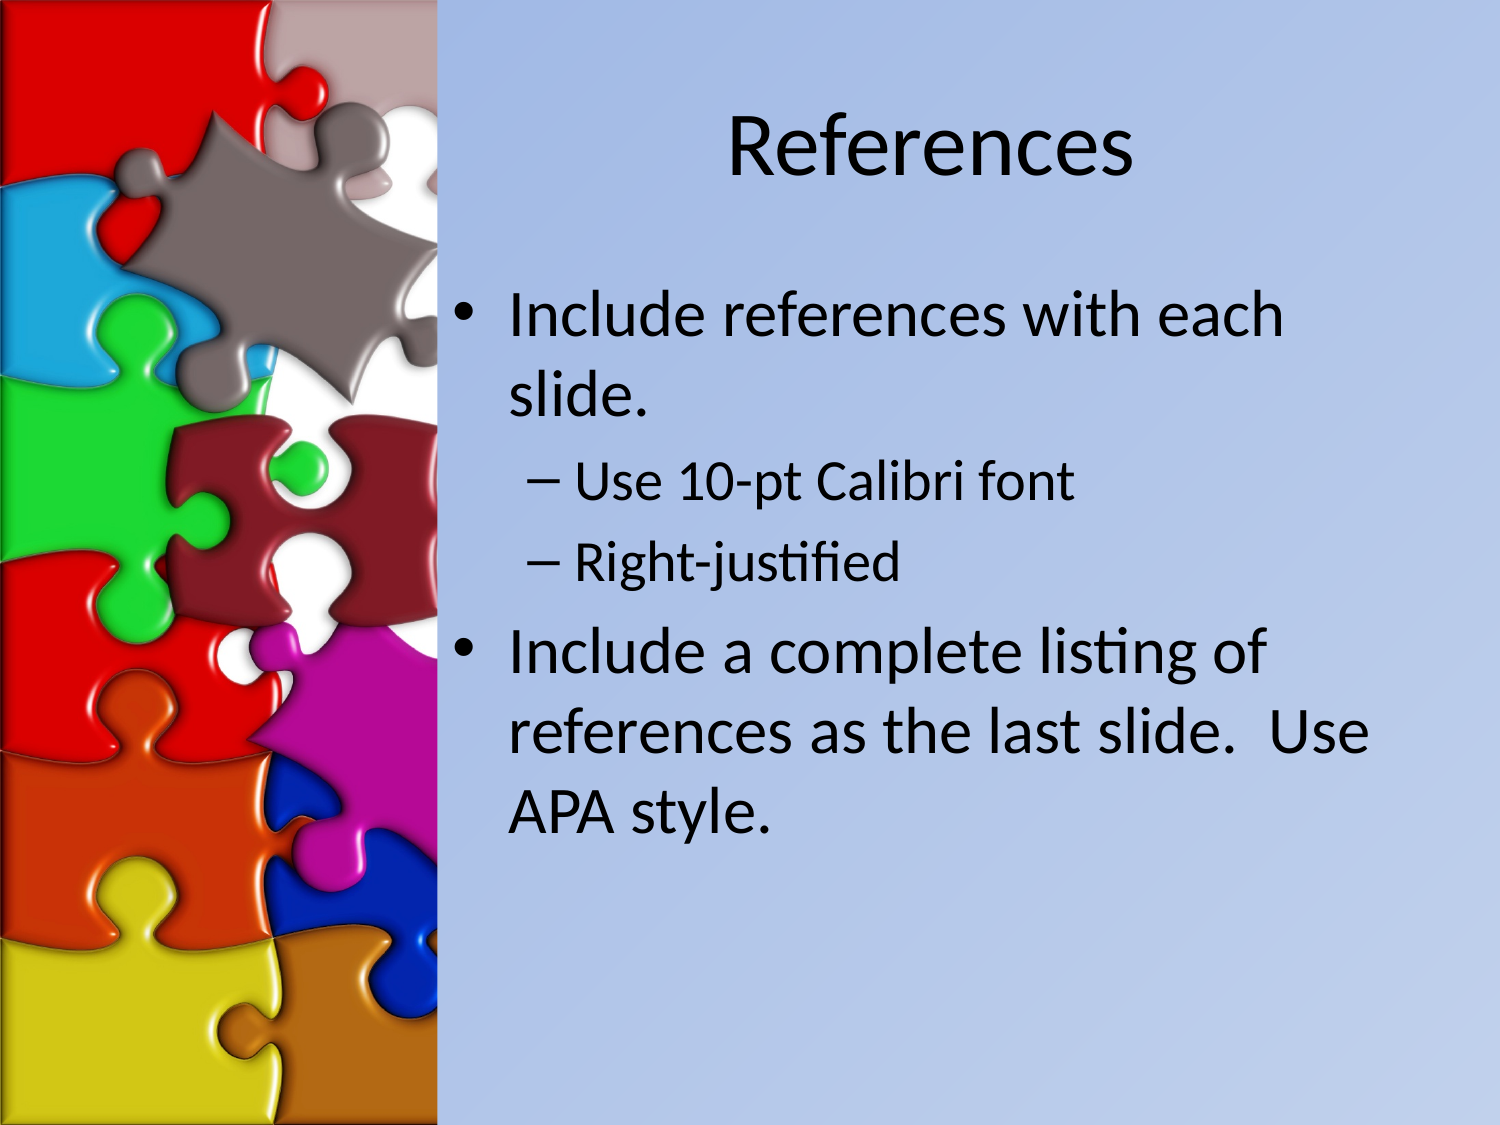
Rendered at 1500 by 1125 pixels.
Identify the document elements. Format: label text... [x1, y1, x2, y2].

list Include references with each slide. Use 10-pt Calibri font Right-justified Include a complete listing of references as the last slide. Use APA style. [437, 262, 1425, 1005]
title References [437, 45, 1425, 233]
picture [0, 0, 438, 1125]
